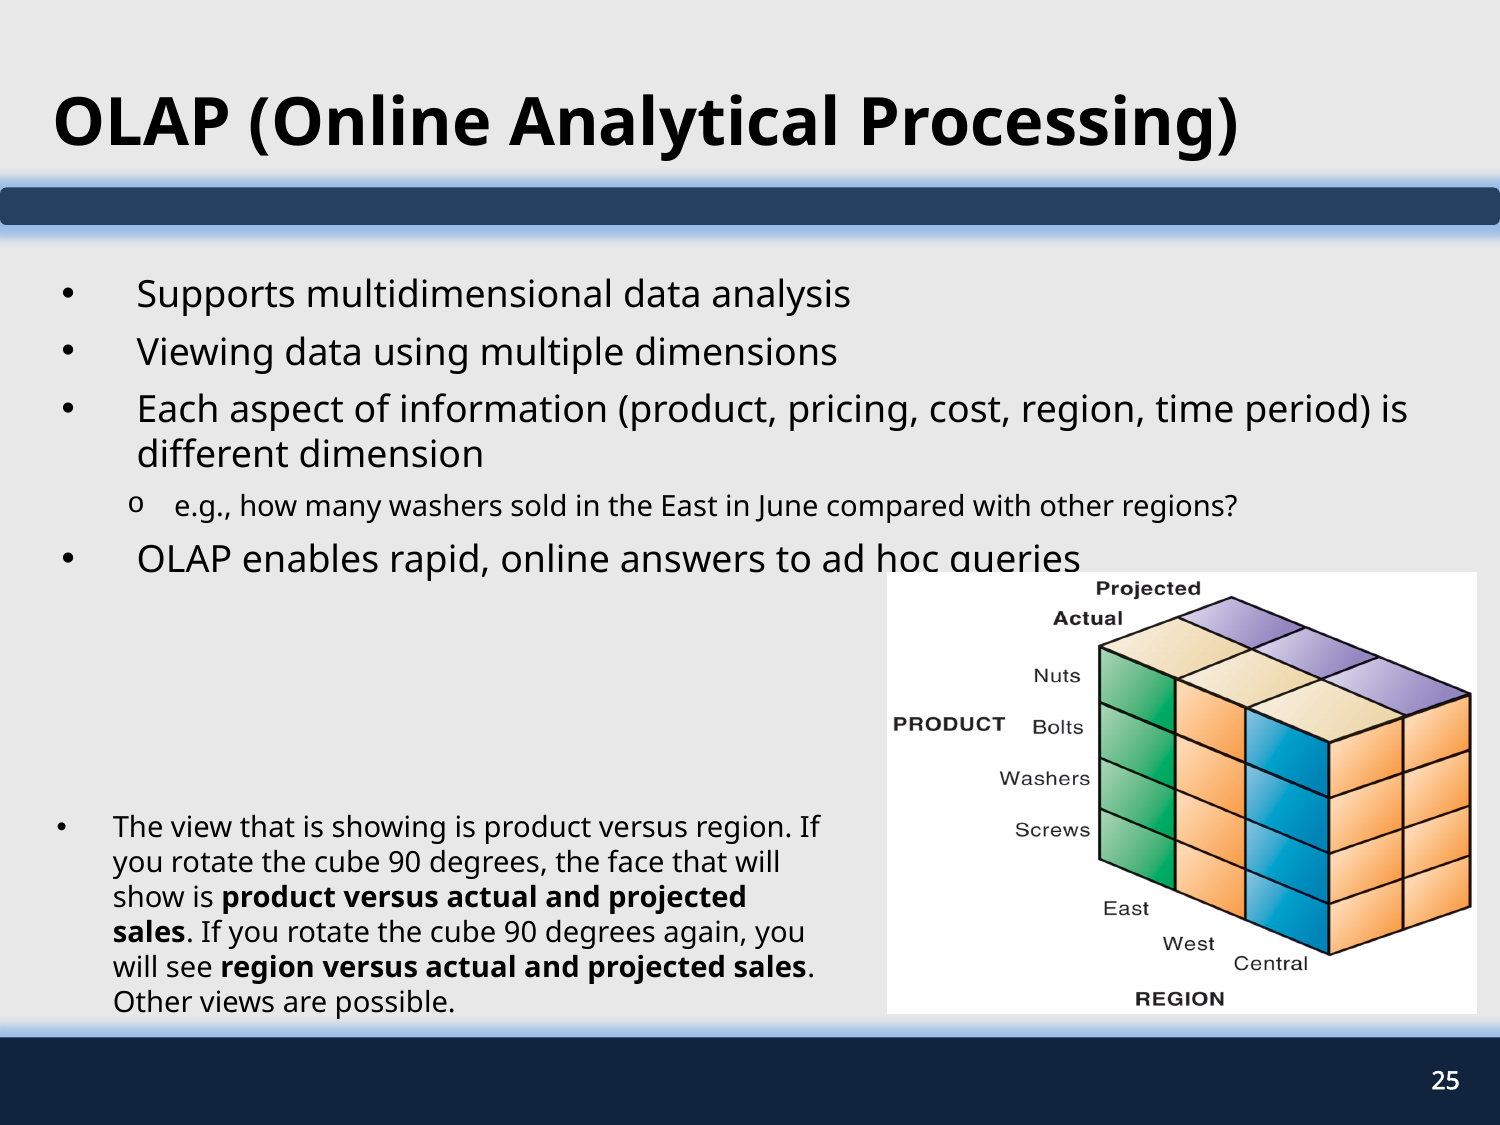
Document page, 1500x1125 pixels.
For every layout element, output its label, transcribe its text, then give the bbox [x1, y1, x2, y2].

title OLAP (Online Analytical Processing) [37, 62, 1338, 176]
slide_number 25 [1412, 1050, 1475, 1113]
picture [887, 572, 1477, 1014]
list Supports multidimensional data analysis Viewing data using multiple dimensions Each aspect of information (product, pricing, cost, region, time period) is different dimension e.g., how many washers sold in the East in June compared with other regions? OLAP enables rapid, online answers to ad hoc queries [37, 262, 1475, 1013]
text_box The view that is showing is product versus region. If you rotate the cube 90 degrees, the face that will show is product versus actual and projected sales. If you rotate the cube 90 degrees again, you will see region versus actual and projected sales. Other views are possible. [41, 801, 842, 1014]
